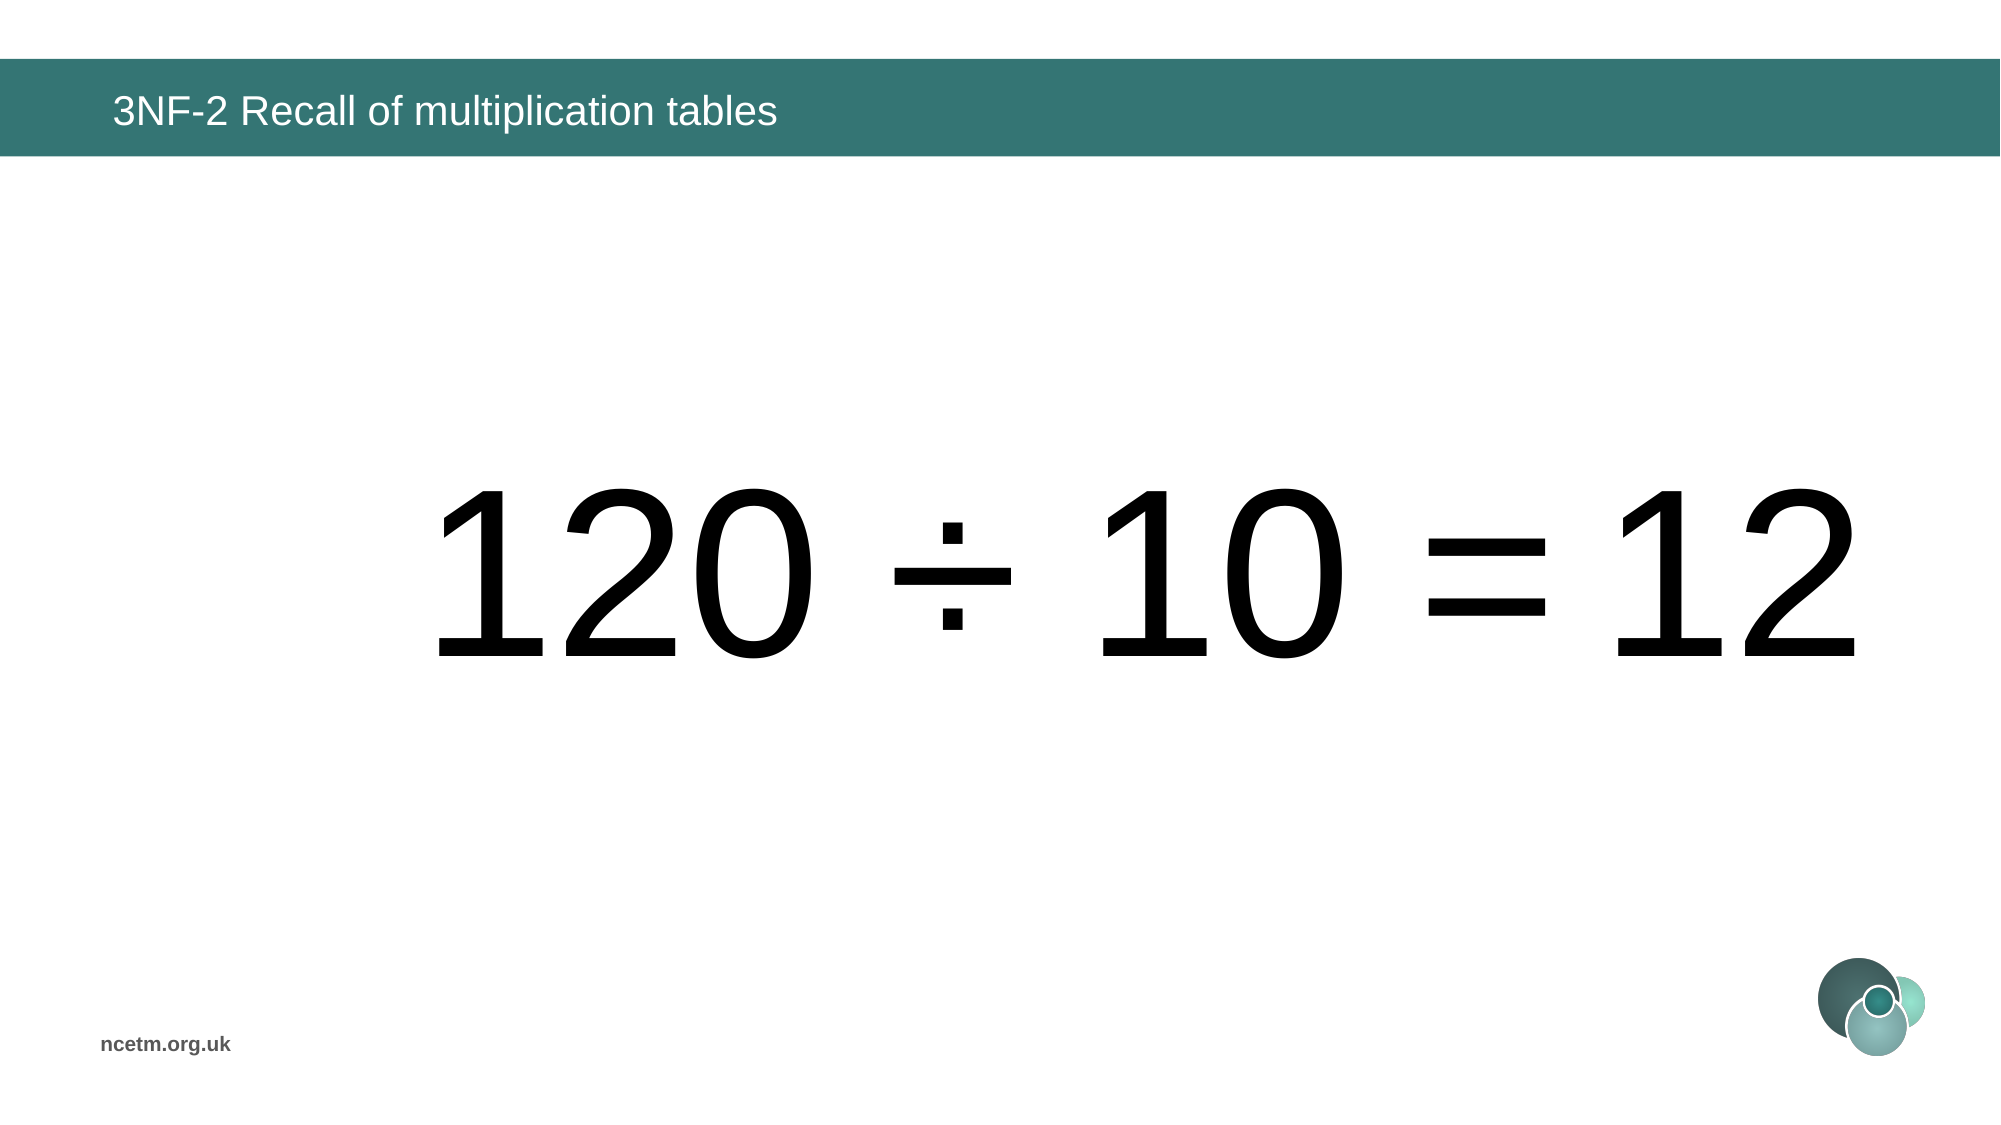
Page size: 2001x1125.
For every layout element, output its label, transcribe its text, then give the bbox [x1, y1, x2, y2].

text_box 12 [1585, 409, 1883, 712]
title 3NF-2 Recall of multiplication tables [97, 76, 1945, 147]
picture [1818, 958, 1925, 1056]
text_box 120 ÷ 10 = [406, 409, 1585, 712]
